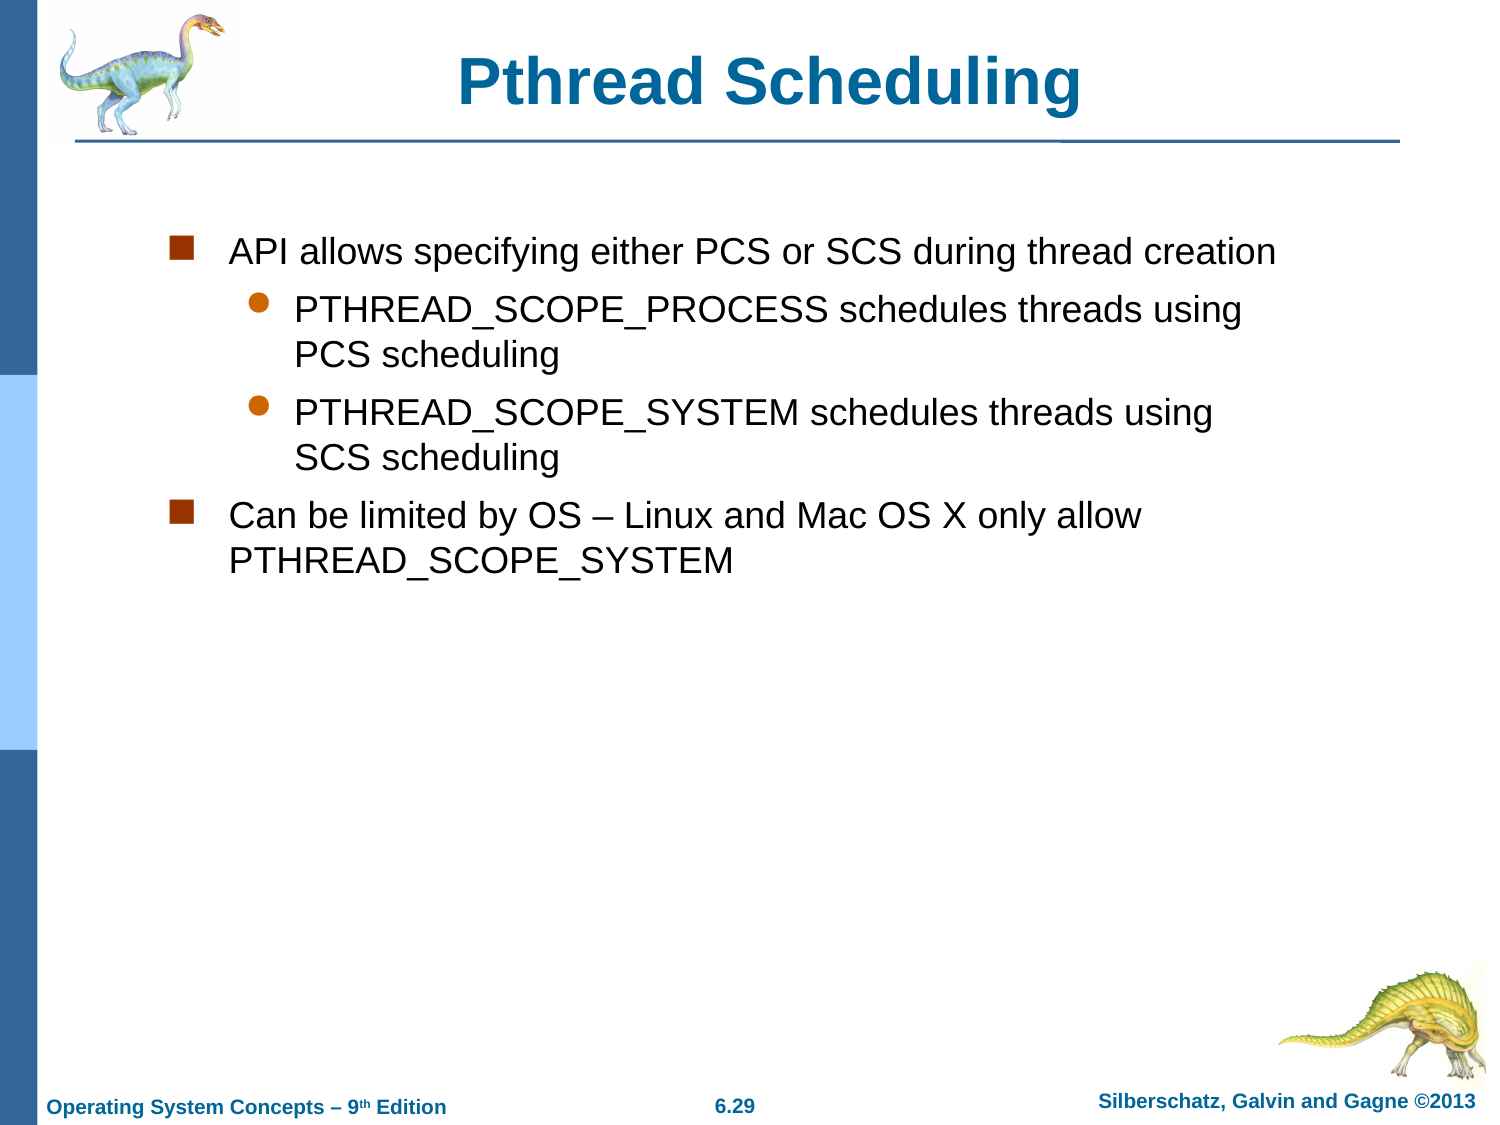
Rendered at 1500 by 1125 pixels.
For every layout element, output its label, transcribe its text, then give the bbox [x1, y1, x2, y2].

picture [46, 0, 243, 149]
picture [1275, 959, 1486, 1090]
title Pthread Scheduling [116, 31, 1425, 126]
list API allows specifying either PCS or SCS during thread creation PTHREAD_SCOPE_PROCESS schedules threads using PCS scheduling PTHREAD_SCOPE_SYSTEM schedules threads using SCS scheduling Can be limited by OS – Linux and Mac OS X only allow PTHREAD_SCOPE_SYSTEM [157, 219, 1302, 801]
